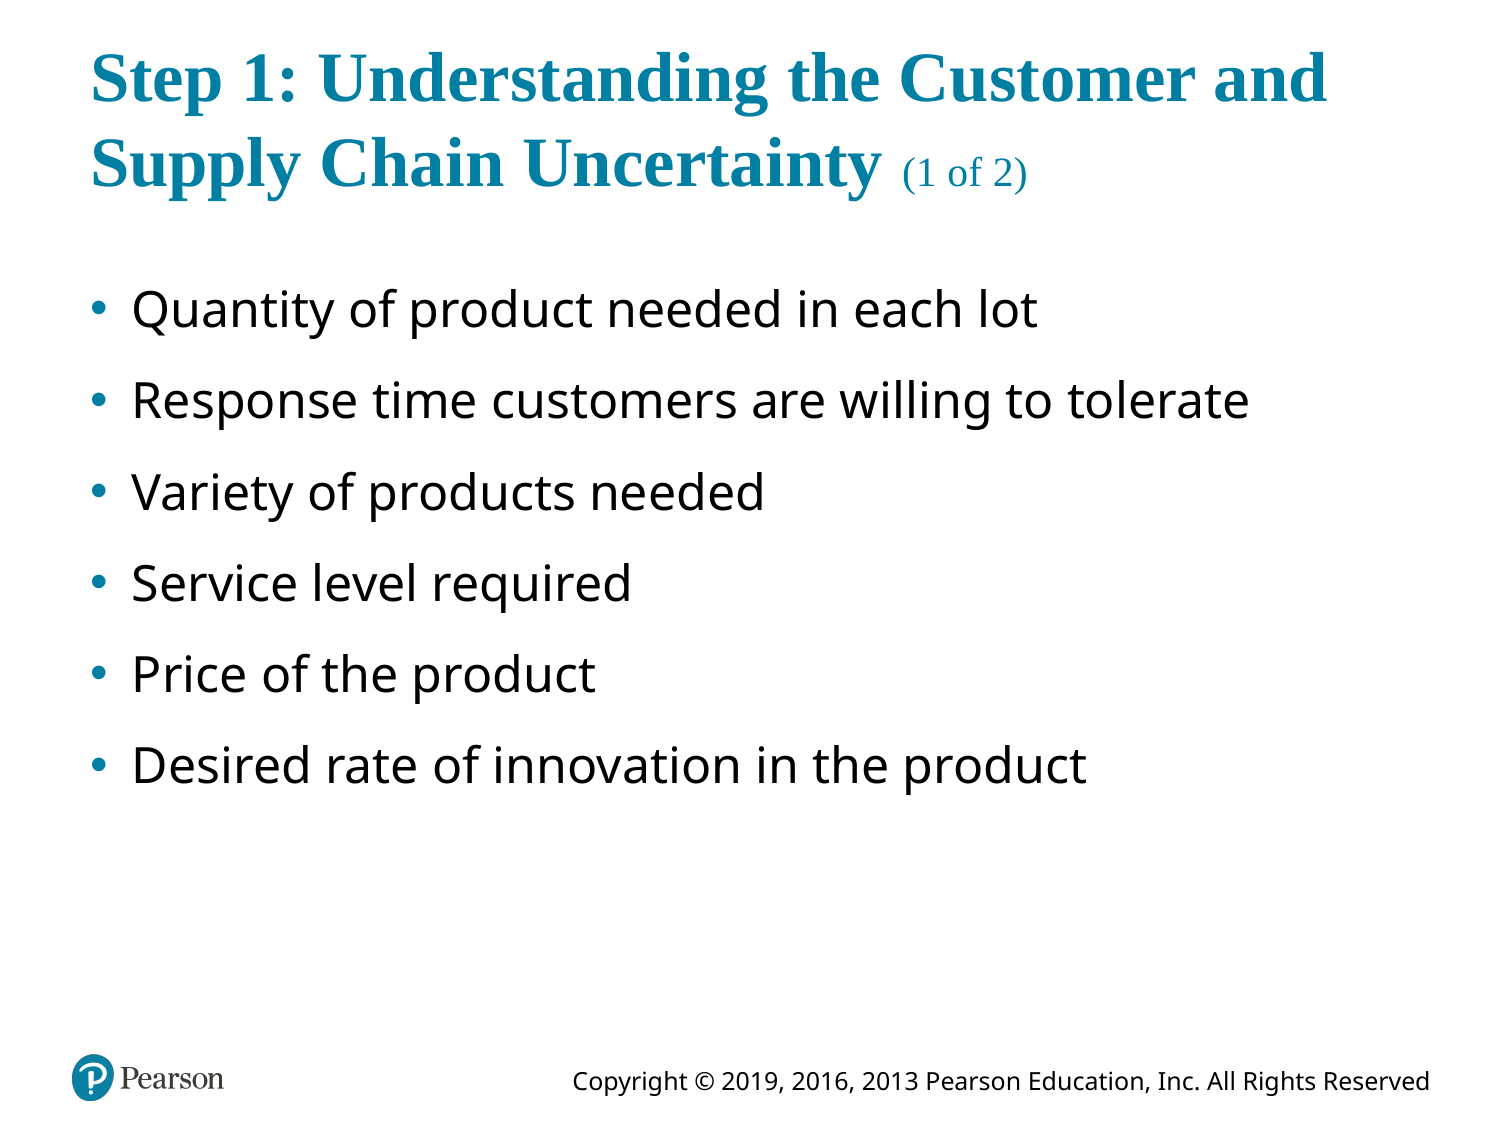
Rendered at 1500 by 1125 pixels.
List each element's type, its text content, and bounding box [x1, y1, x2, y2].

picture [80, 1063, 106, 1088]
picture [98, 1054, 224, 1101]
list Quantity of product needed in each lot Response time customers are willing to tolerate Variety of products needed Service level required Price of the product Desired rate of innovation in the product [75, 262, 1425, 931]
picture [72, 1054, 88, 1070]
title Step 1: Understanding the Customer and Supply Chain Uncertainty (1 of 2) [75, 0, 1425, 216]
picture [72, 1087, 83, 1101]
